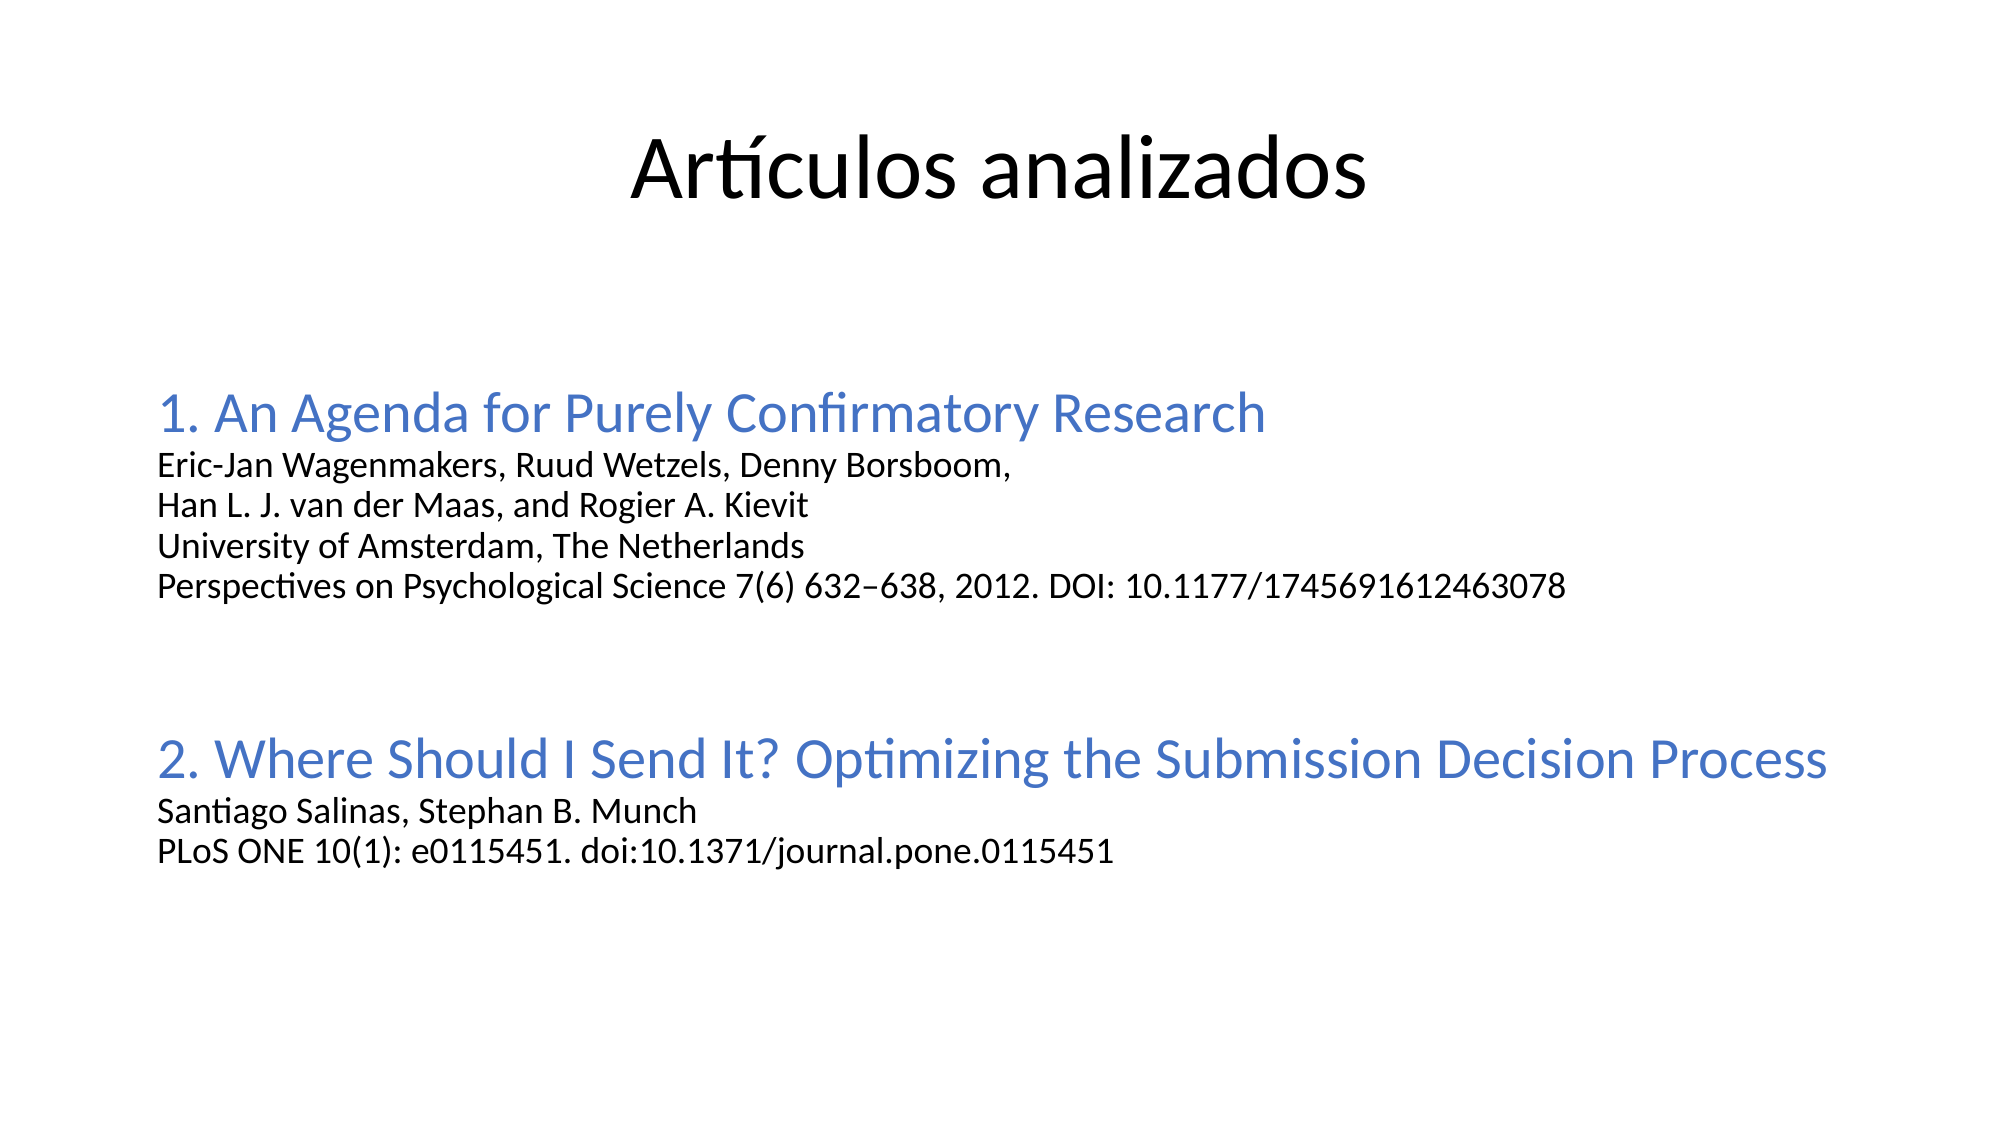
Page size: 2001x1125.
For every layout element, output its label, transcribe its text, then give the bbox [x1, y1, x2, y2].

title Artículos analizados [137, 59, 1863, 278]
list 1. An Agenda for Purely Confirmatory Research Eric-Jan Wagenmakers, Ruud Wetzels, Denny Borsboom, Han L. J. van der Maas, and Rogier A. Kievit University of Amsterdam, The Netherlands Perspectives on Psychological Science 7(6) 632–638, 2012. DOI: 10.1177/1745691612463078 2. Where Should I Send It? Optimizing the Submission Decision Process Santiago Salinas, Stephan B. Munch PLoS ONE 10(1): e0115451. doi:10.1371/journal.pone.0115451 [142, 374, 1867, 937]
